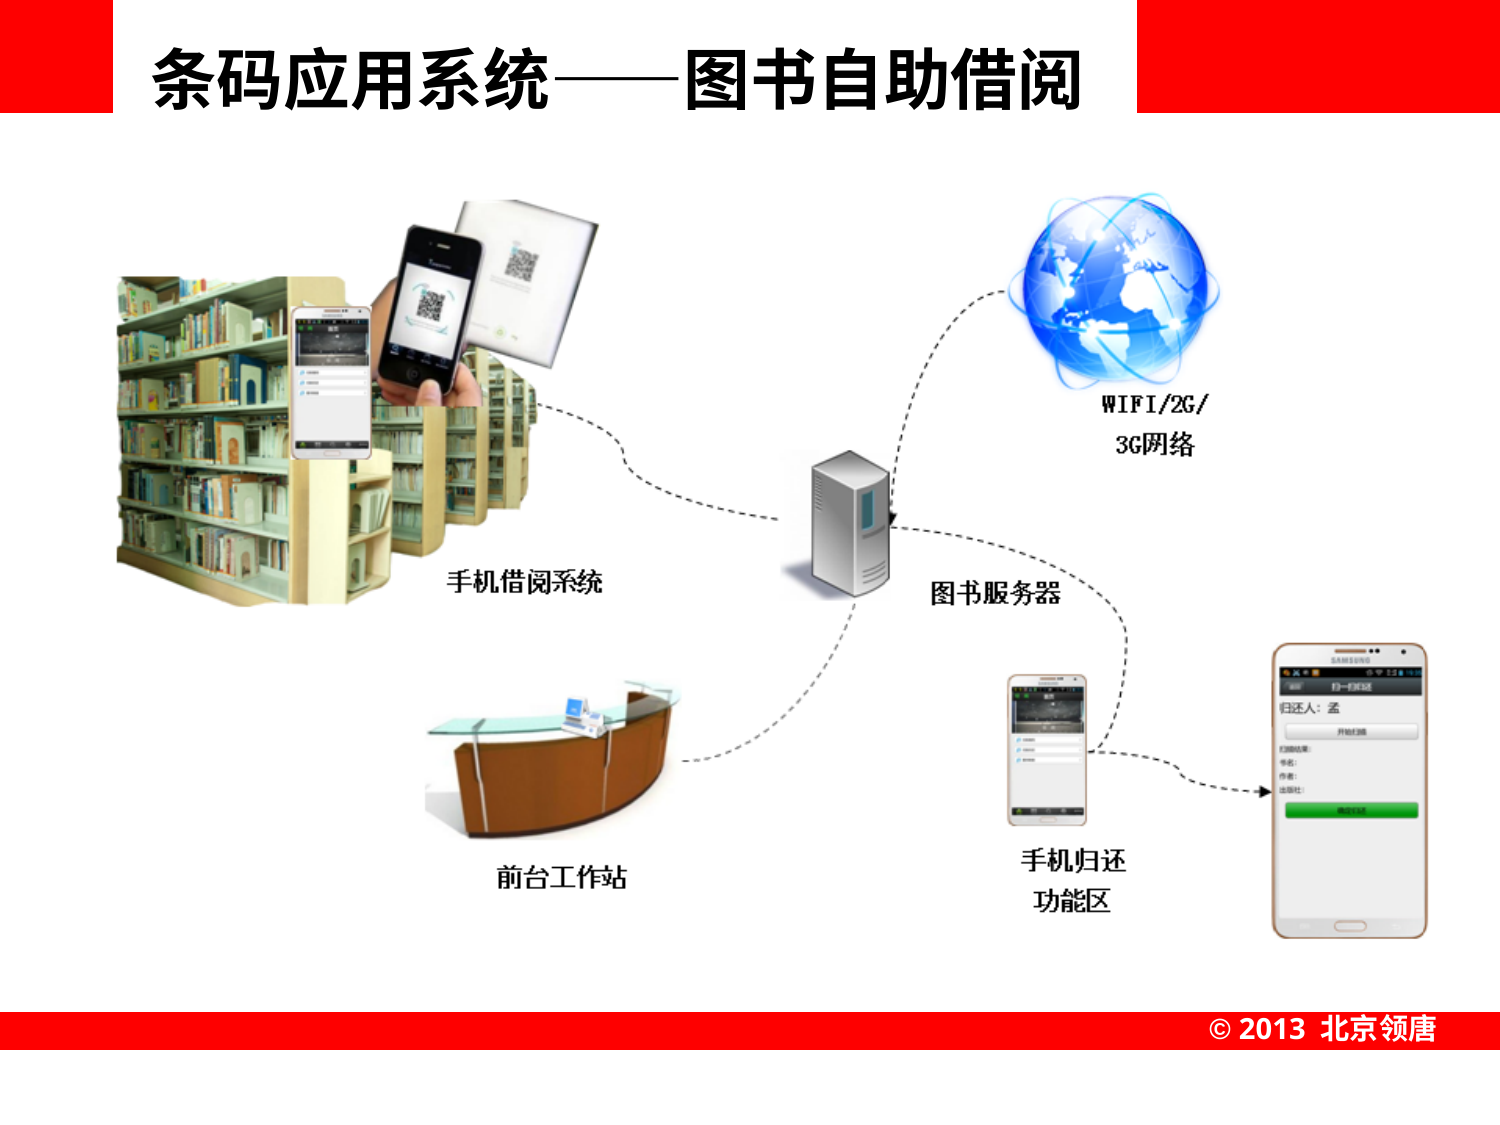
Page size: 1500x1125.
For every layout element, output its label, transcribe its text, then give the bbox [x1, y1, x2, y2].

picture [0, 1012, 1500, 1050]
picture [53, 139, 1447, 986]
picture [0, 0, 113, 113]
picture [1137, 0, 1500, 113]
title 条码应用系统——图书自助借阅 [149, 37, 1113, 138]
